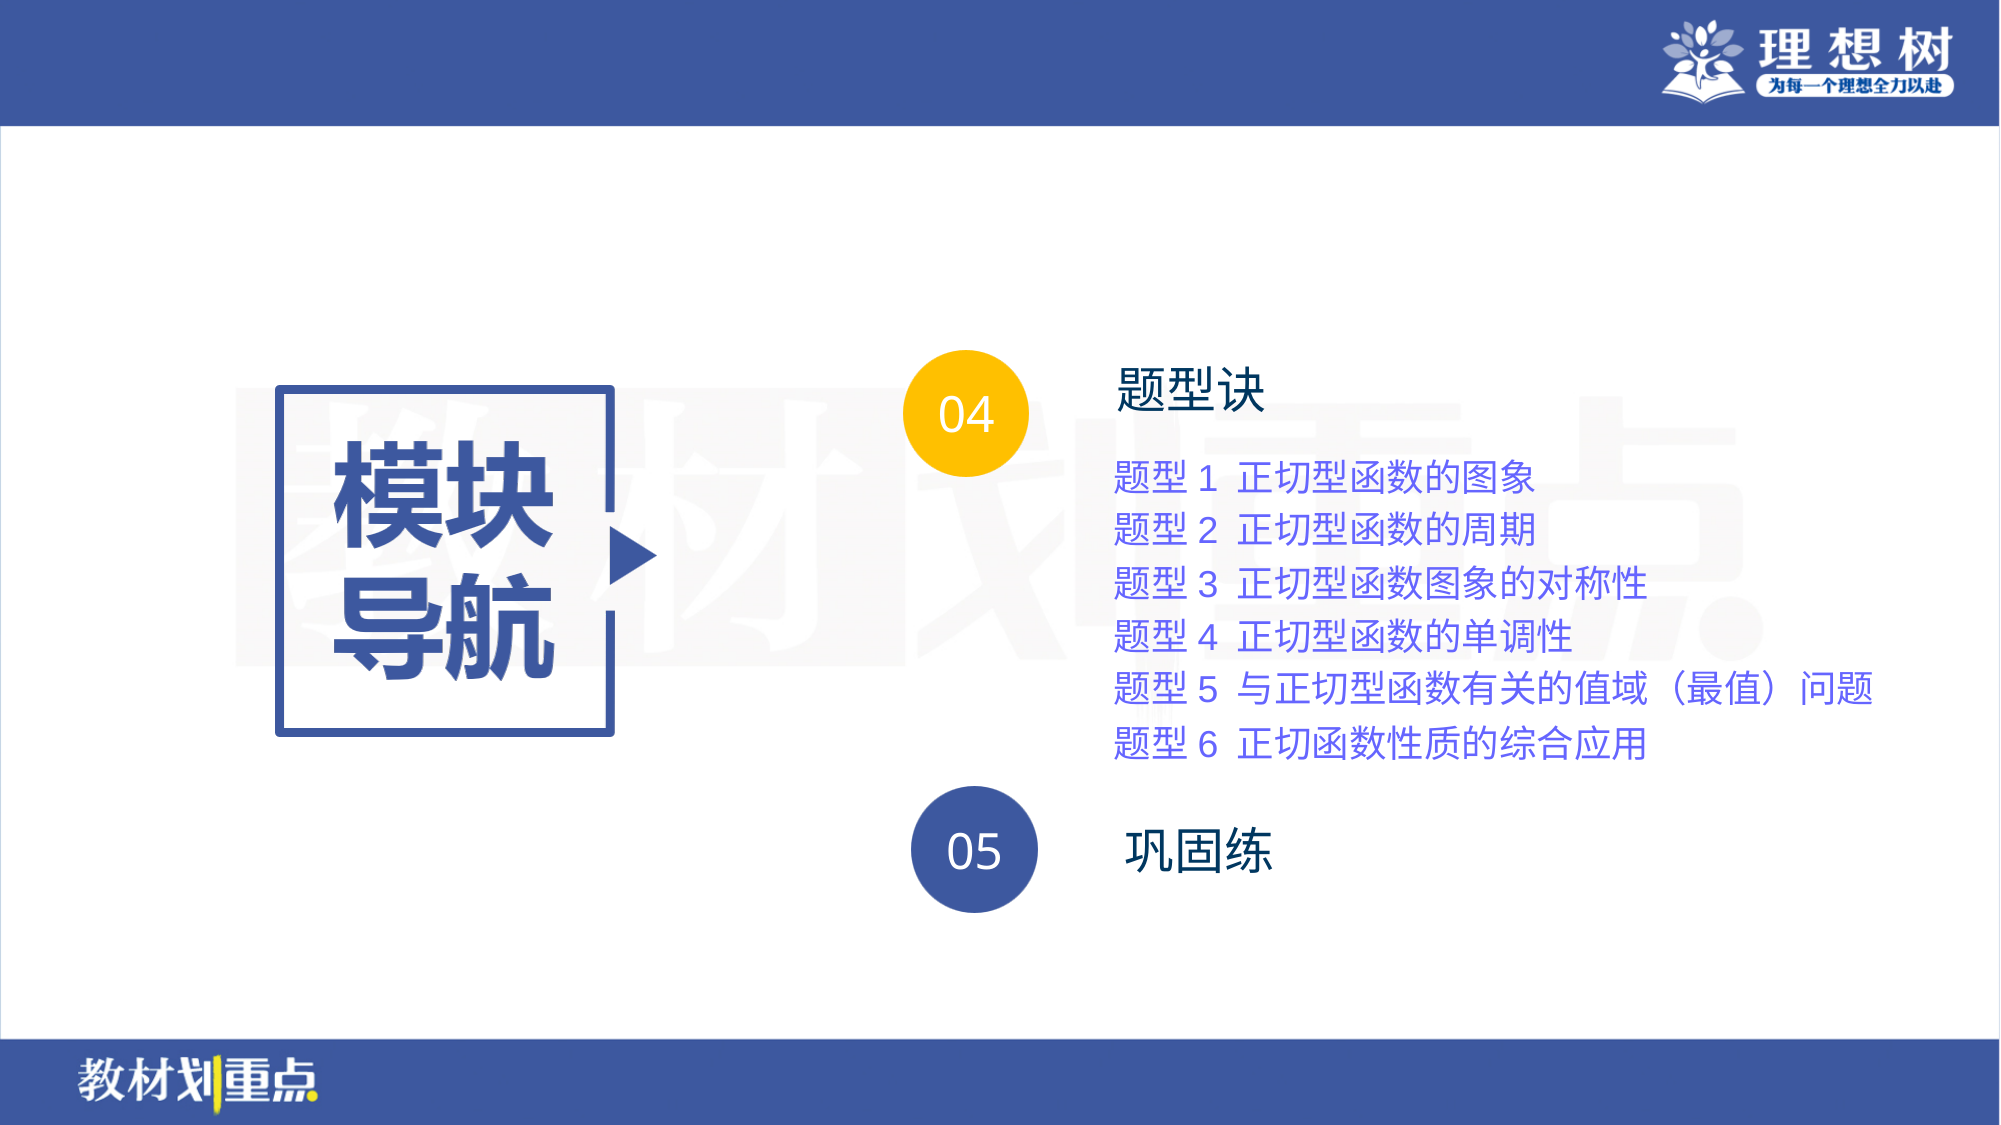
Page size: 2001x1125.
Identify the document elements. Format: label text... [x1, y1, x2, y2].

text_box 题型1 正切型函数的图象 [1113, 451, 2000, 499]
picture [0, 0, 2000, 1125]
text_box 题型6 正切函数性质的综合应用 [1113, 717, 2000, 764]
text_box 题型3 正切型函数图象的对称性 [1113, 558, 2000, 605]
text_box 题型2 正切型函数的周期 [1113, 504, 2000, 551]
text_box 题型4 正切型函数的单调性 [1113, 610, 2000, 658]
text_box 题型5 与正切型函数有关的值域（最值）问题 [1113, 663, 2000, 710]
